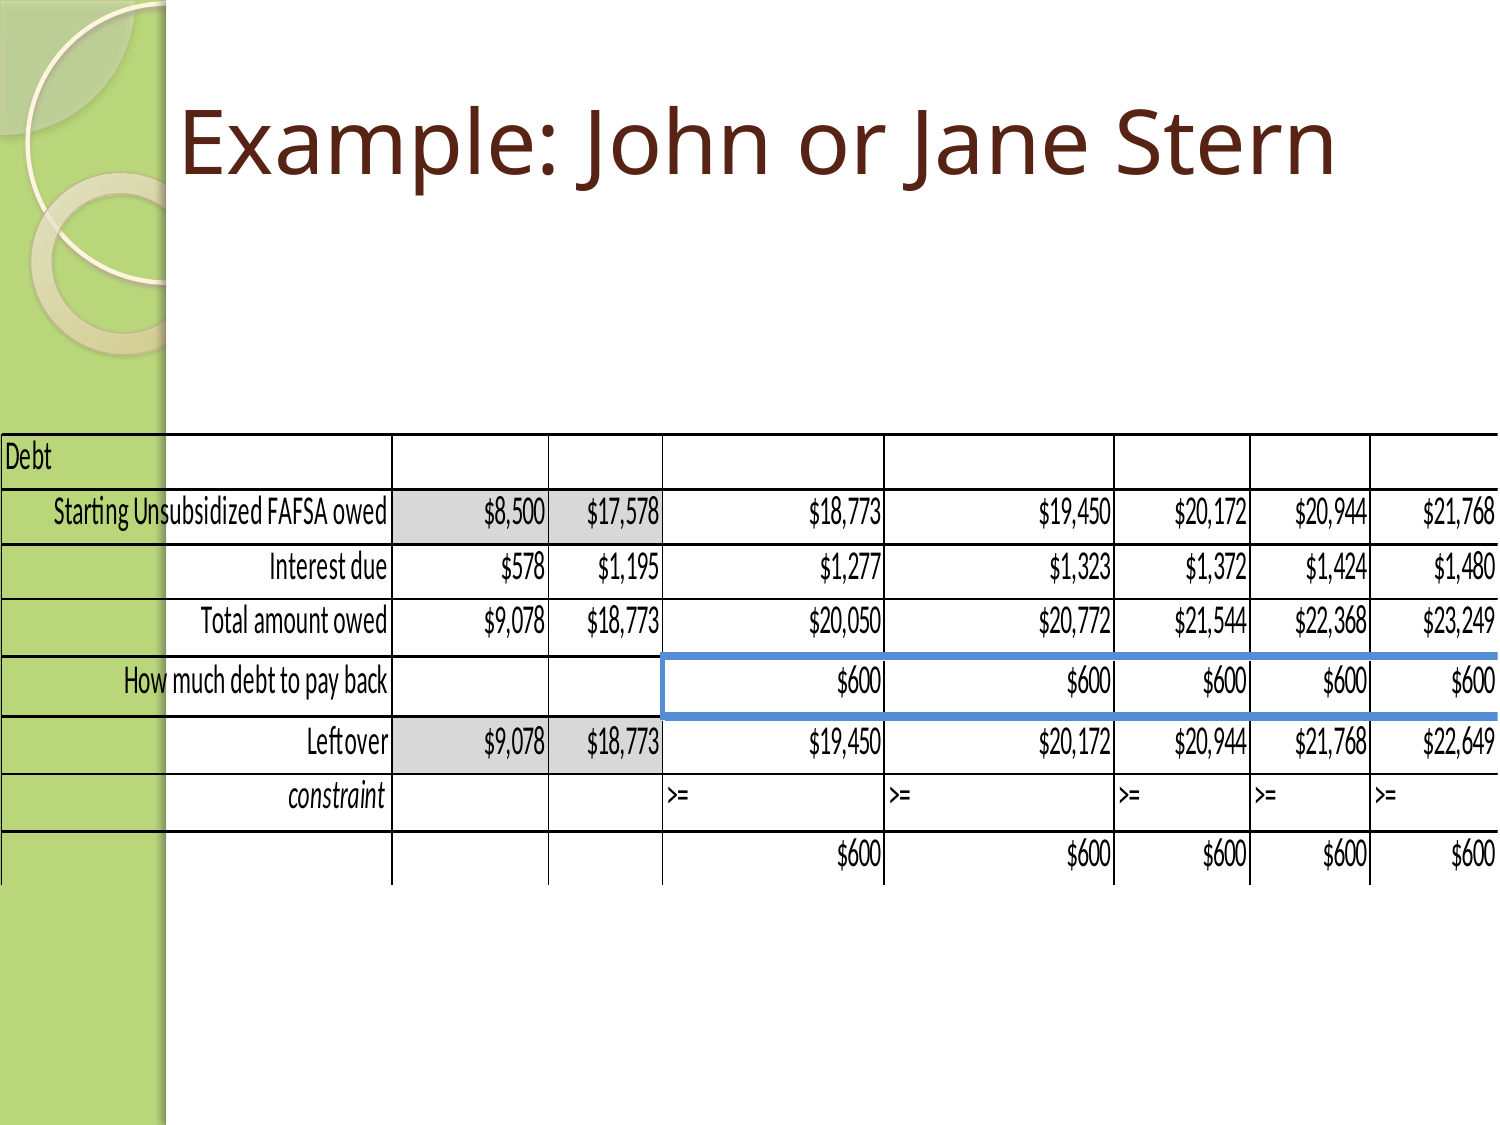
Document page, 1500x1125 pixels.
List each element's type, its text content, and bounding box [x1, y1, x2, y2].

title Example: John or Jane Stern [162, 45, 1393, 233]
picture [0, 433, 1500, 888]
